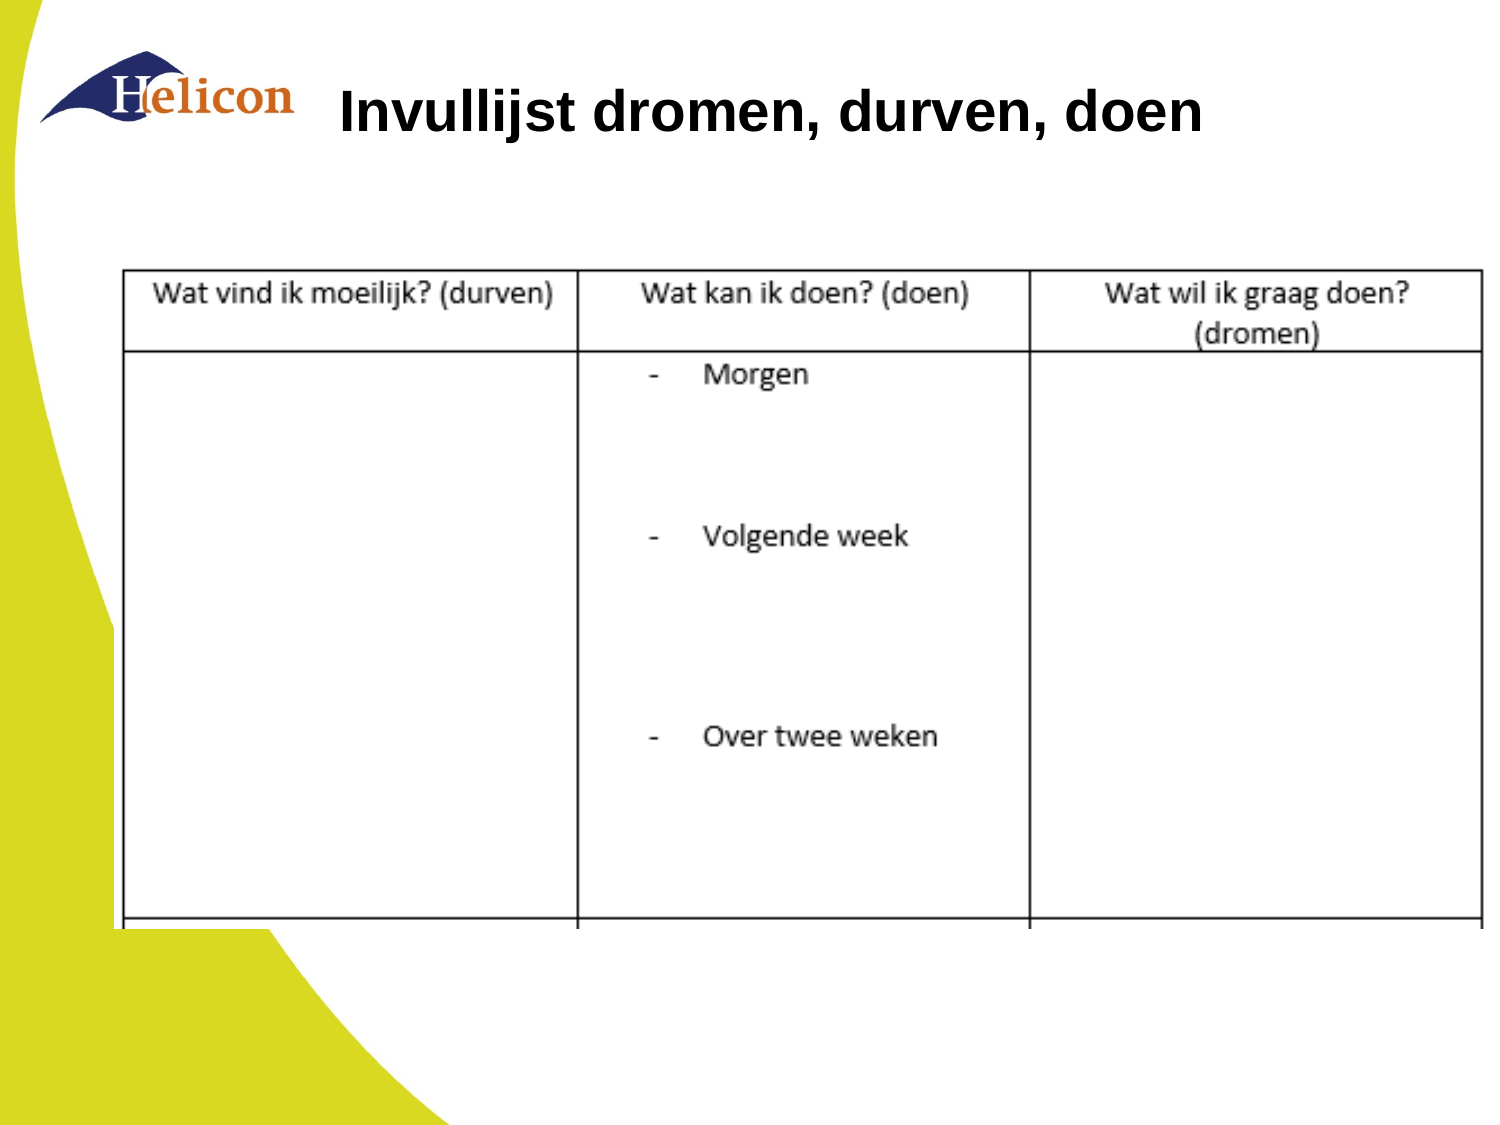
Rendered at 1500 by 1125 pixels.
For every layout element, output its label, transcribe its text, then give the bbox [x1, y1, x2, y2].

picture [0, 0, 1500, 1125]
title Invullijst dromen, durven, doen [324, 54, 1415, 161]
